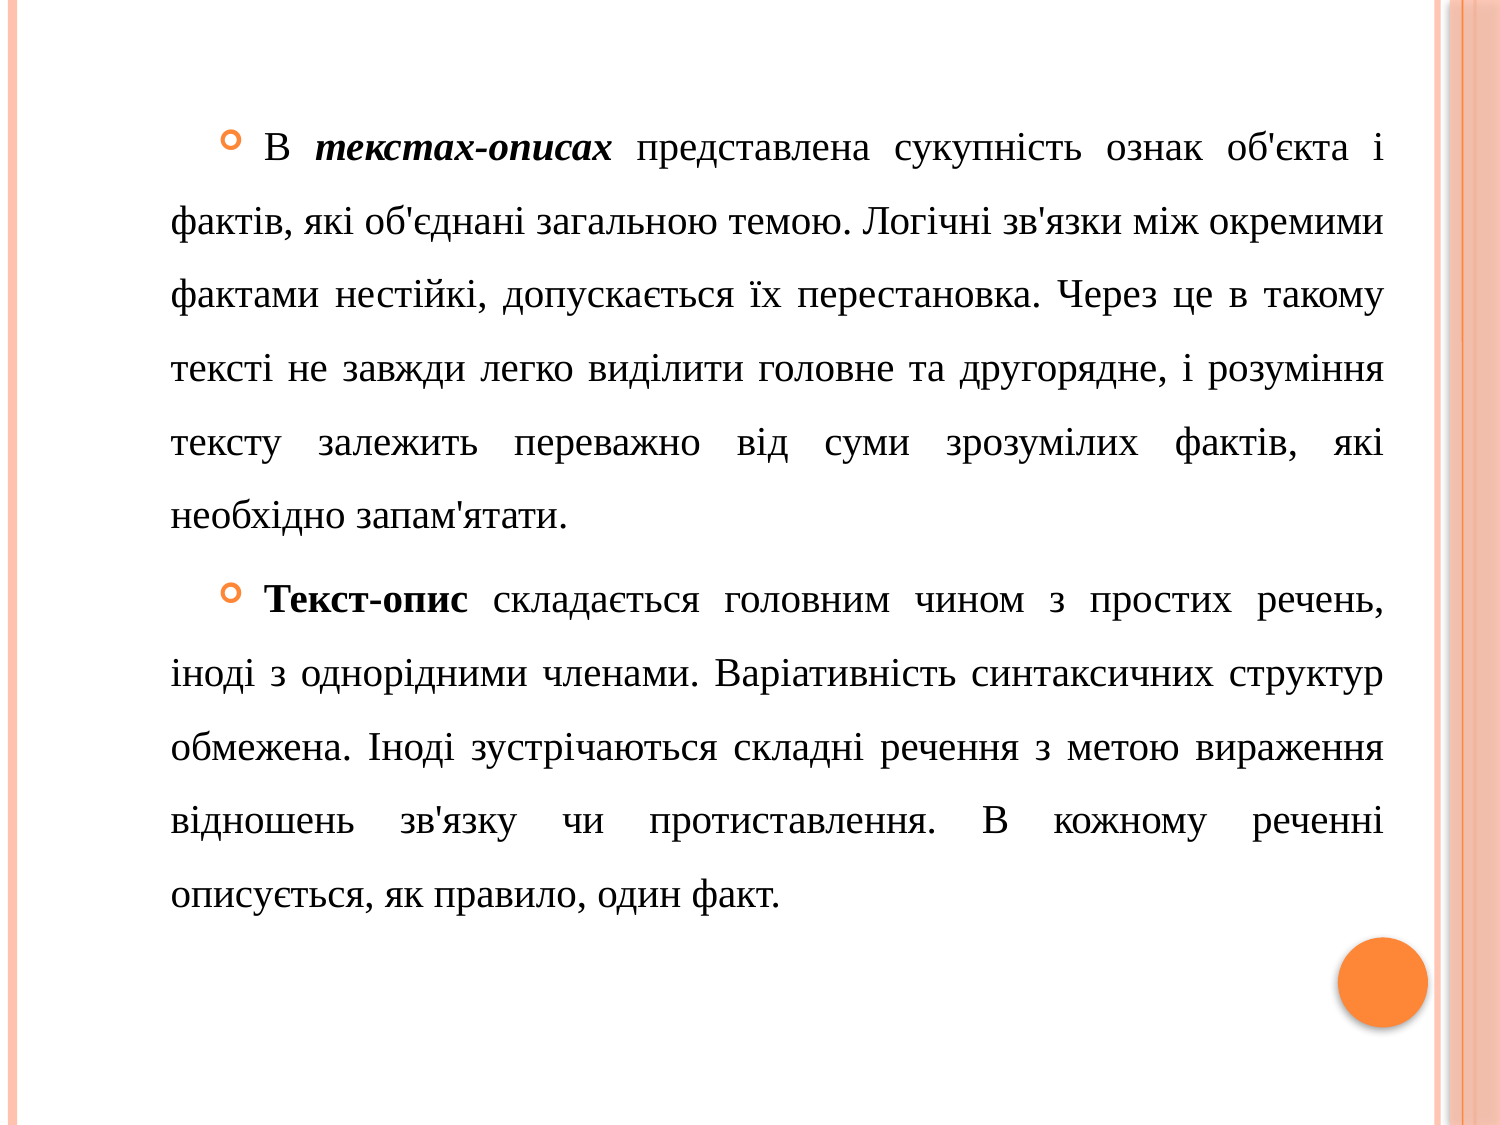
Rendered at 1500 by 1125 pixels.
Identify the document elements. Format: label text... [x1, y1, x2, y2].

list В текстах-описах представлена сукупність ознак об'єкта і фактів, які об'єдна­ні загальною темою. Логічні зв'язки між окремими фактами нестійкі, допуска­ється їх перестановка. Через це в такому тексті не завжди легко виділити головне та другорядне, і розуміння тексту залежить переважно від суми зрозумілих фактів, які необхідно запам'ятати. Текст-опис складається головним чином з простих речень, іноді з однорідними членами. Варіативність синтаксичних структур обмежена. Іноді зустрічаються складні речення з метою вираження відношень зв'язку чи протиставлення. В кожному реченні описується, як правило, один факт. [112, 87, 1400, 925]
